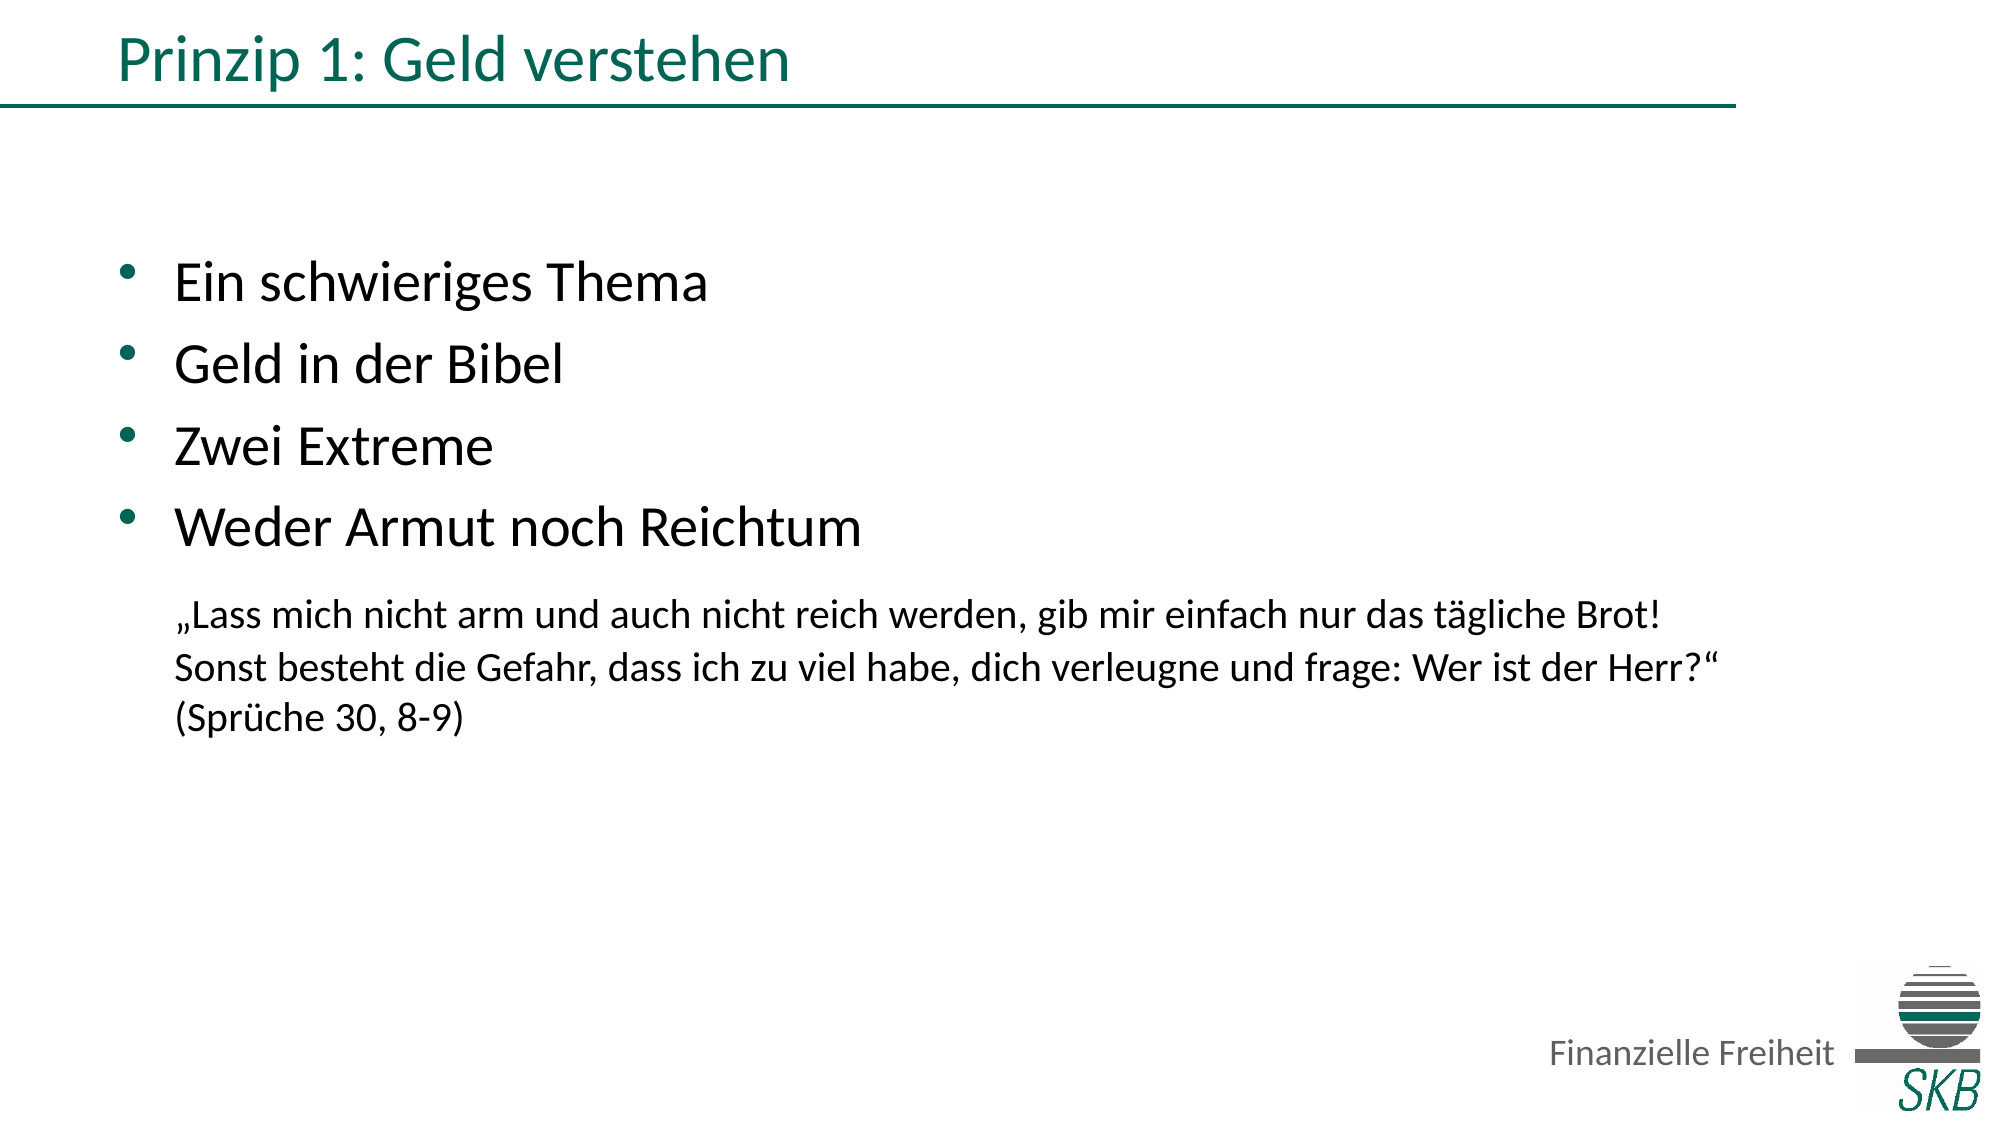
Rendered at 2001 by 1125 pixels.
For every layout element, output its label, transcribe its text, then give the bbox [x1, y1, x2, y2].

list Ein schwieriges Thema Geld in der Bibel Zwei Extreme Weder Armut noch Reichtum „Lass mich nicht arm und auch nicht reich werden, gib mir einfach nur das tägliche Brot! Sonst besteht die Gefahr, dass ich zu viel habe, dich verleugne und frage: Wer ist der Herr?“ (Sprüche 30, 8-9) [117, 243, 1757, 944]
picture [1855, 966, 1981, 1111]
title Prinzip 1: Geld verstehen [102, 7, 1300, 80]
